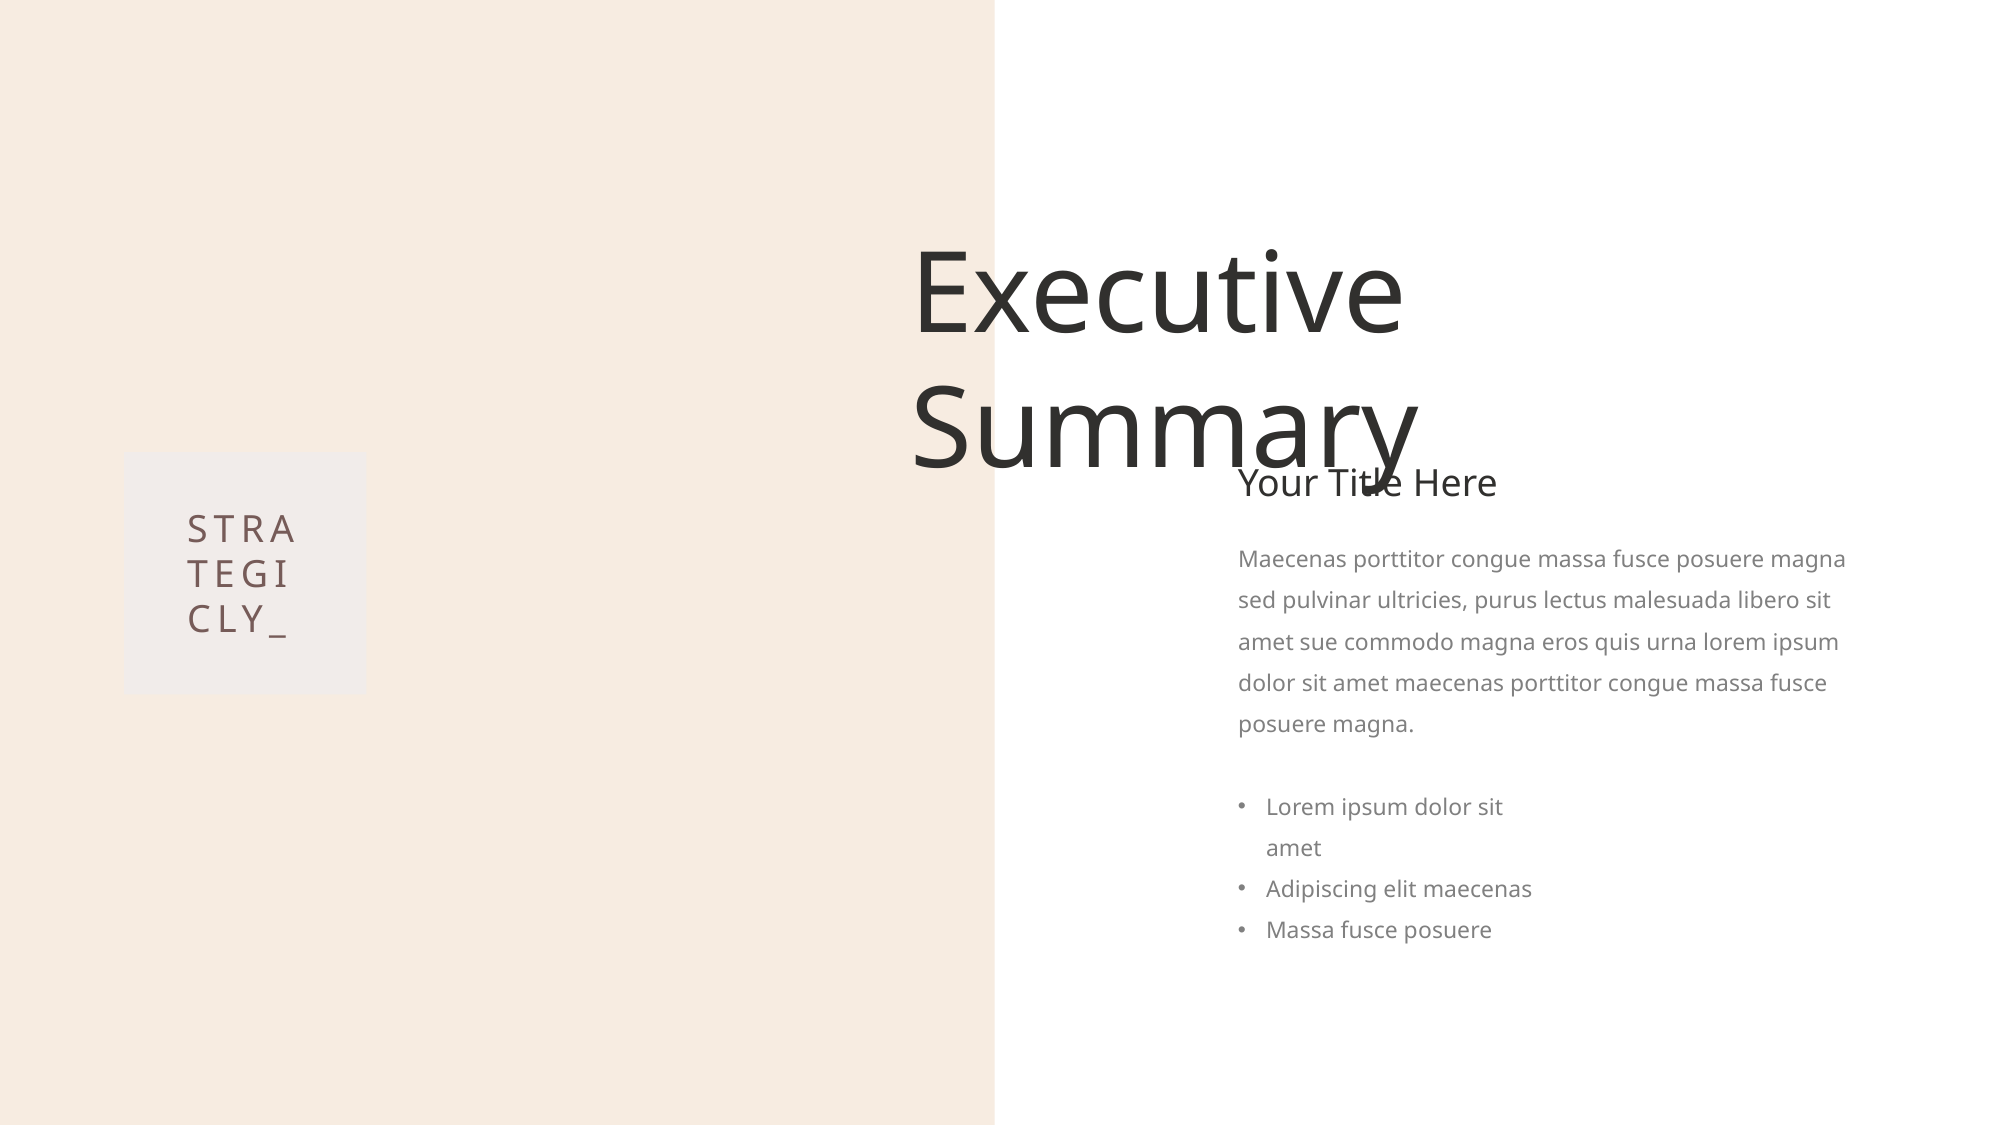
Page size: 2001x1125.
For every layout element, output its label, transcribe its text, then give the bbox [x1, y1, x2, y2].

text_box Your Title Here [1223, 452, 1538, 512]
text_box STRATEGICLY_ [172, 497, 245, 648]
text_box Executive Summary [895, 212, 1805, 497]
text_box Maecenas porttitor congue massa fusce posuere magna sed pulvinar ultricies, purus lectus malesuada libero sit amet sue commodo magna eros quis urna lorem ipsum dolor sit amet maecenas porttitor congue massa fusce posuere magna. [1223, 523, 1876, 745]
text_box Lorem ipsum dolor sit amet Adipiscing elit maecenas Massa fusce posuere [1223, 770, 1569, 951]
picture [245, 146, 849, 979]
text_box [123, 451, 245, 696]
